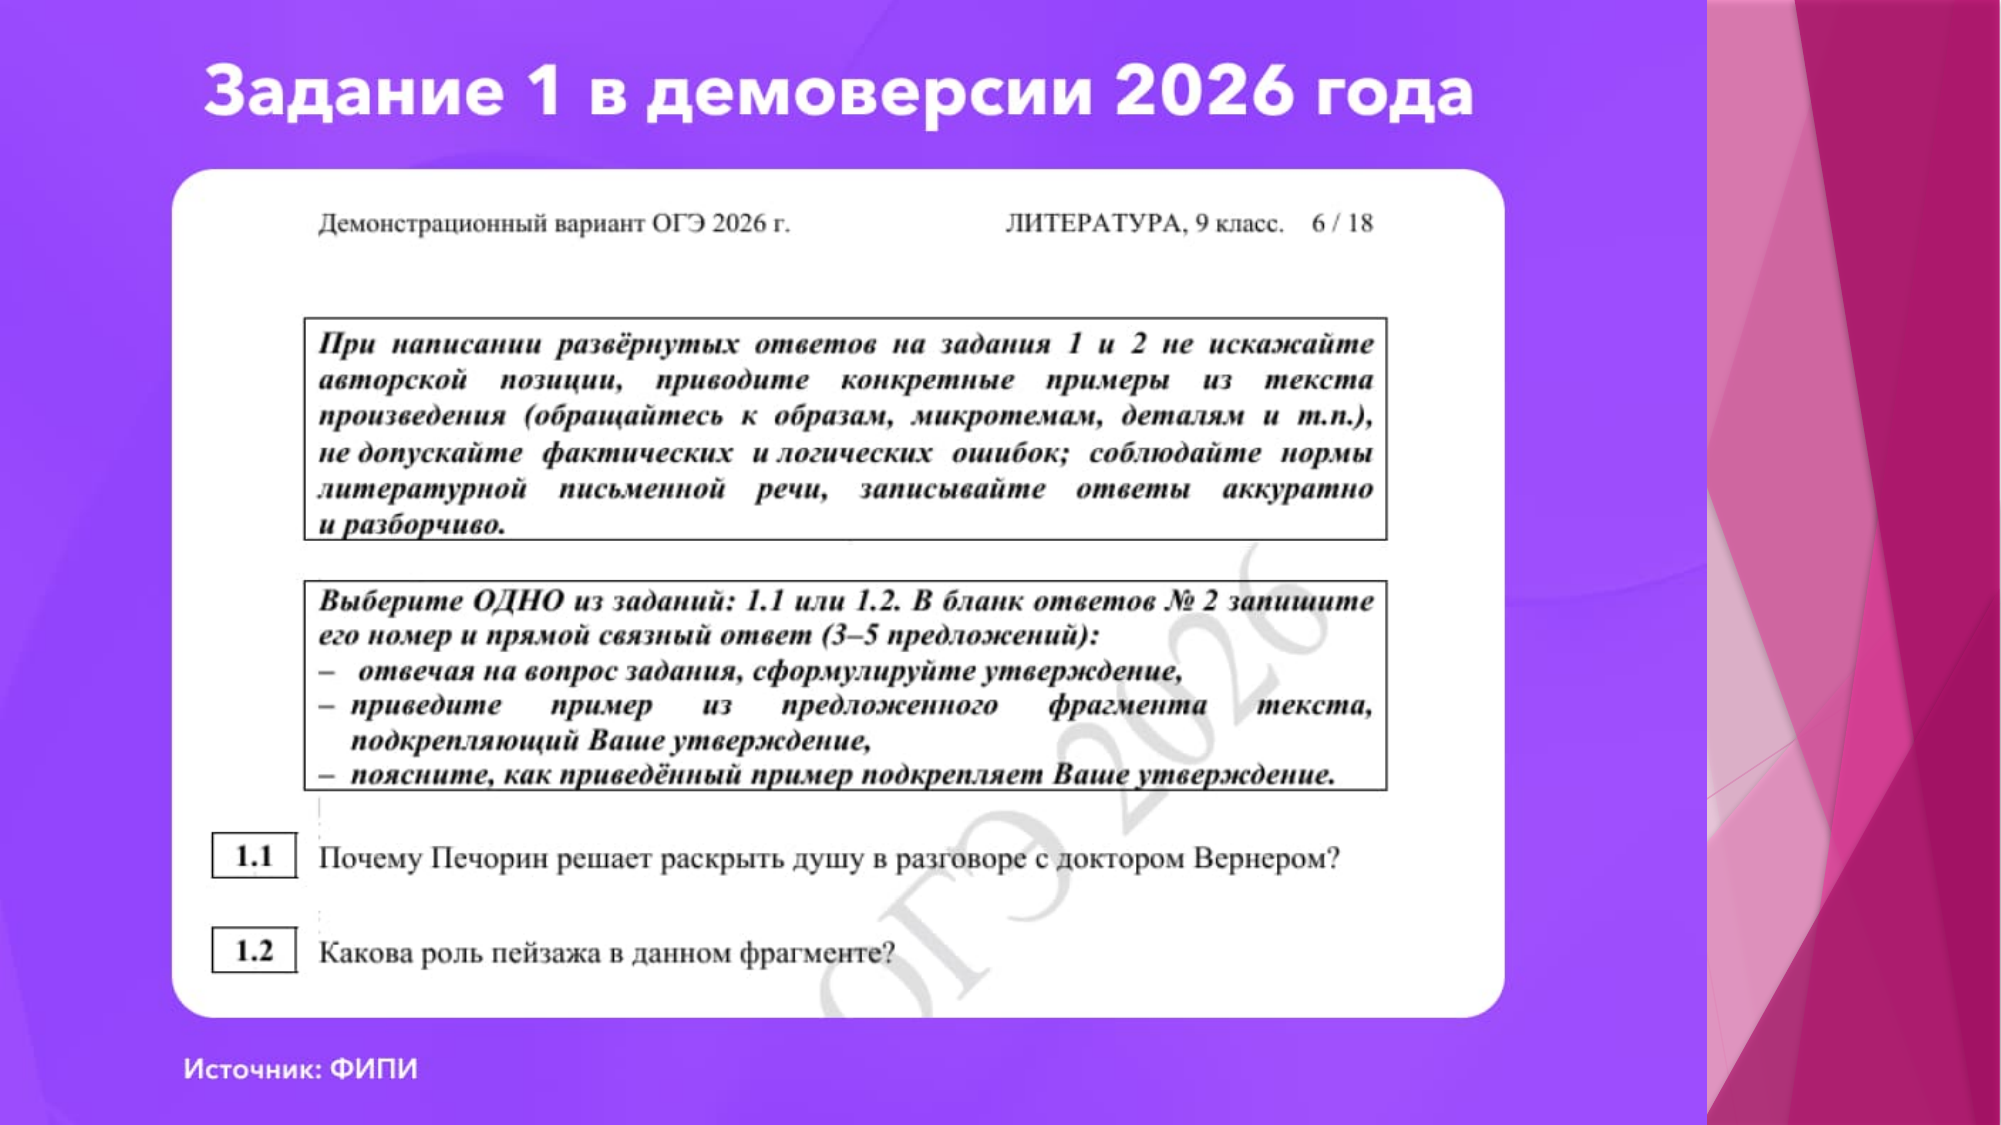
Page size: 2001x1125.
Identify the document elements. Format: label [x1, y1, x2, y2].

list [0, 0, 1707, 1125]
